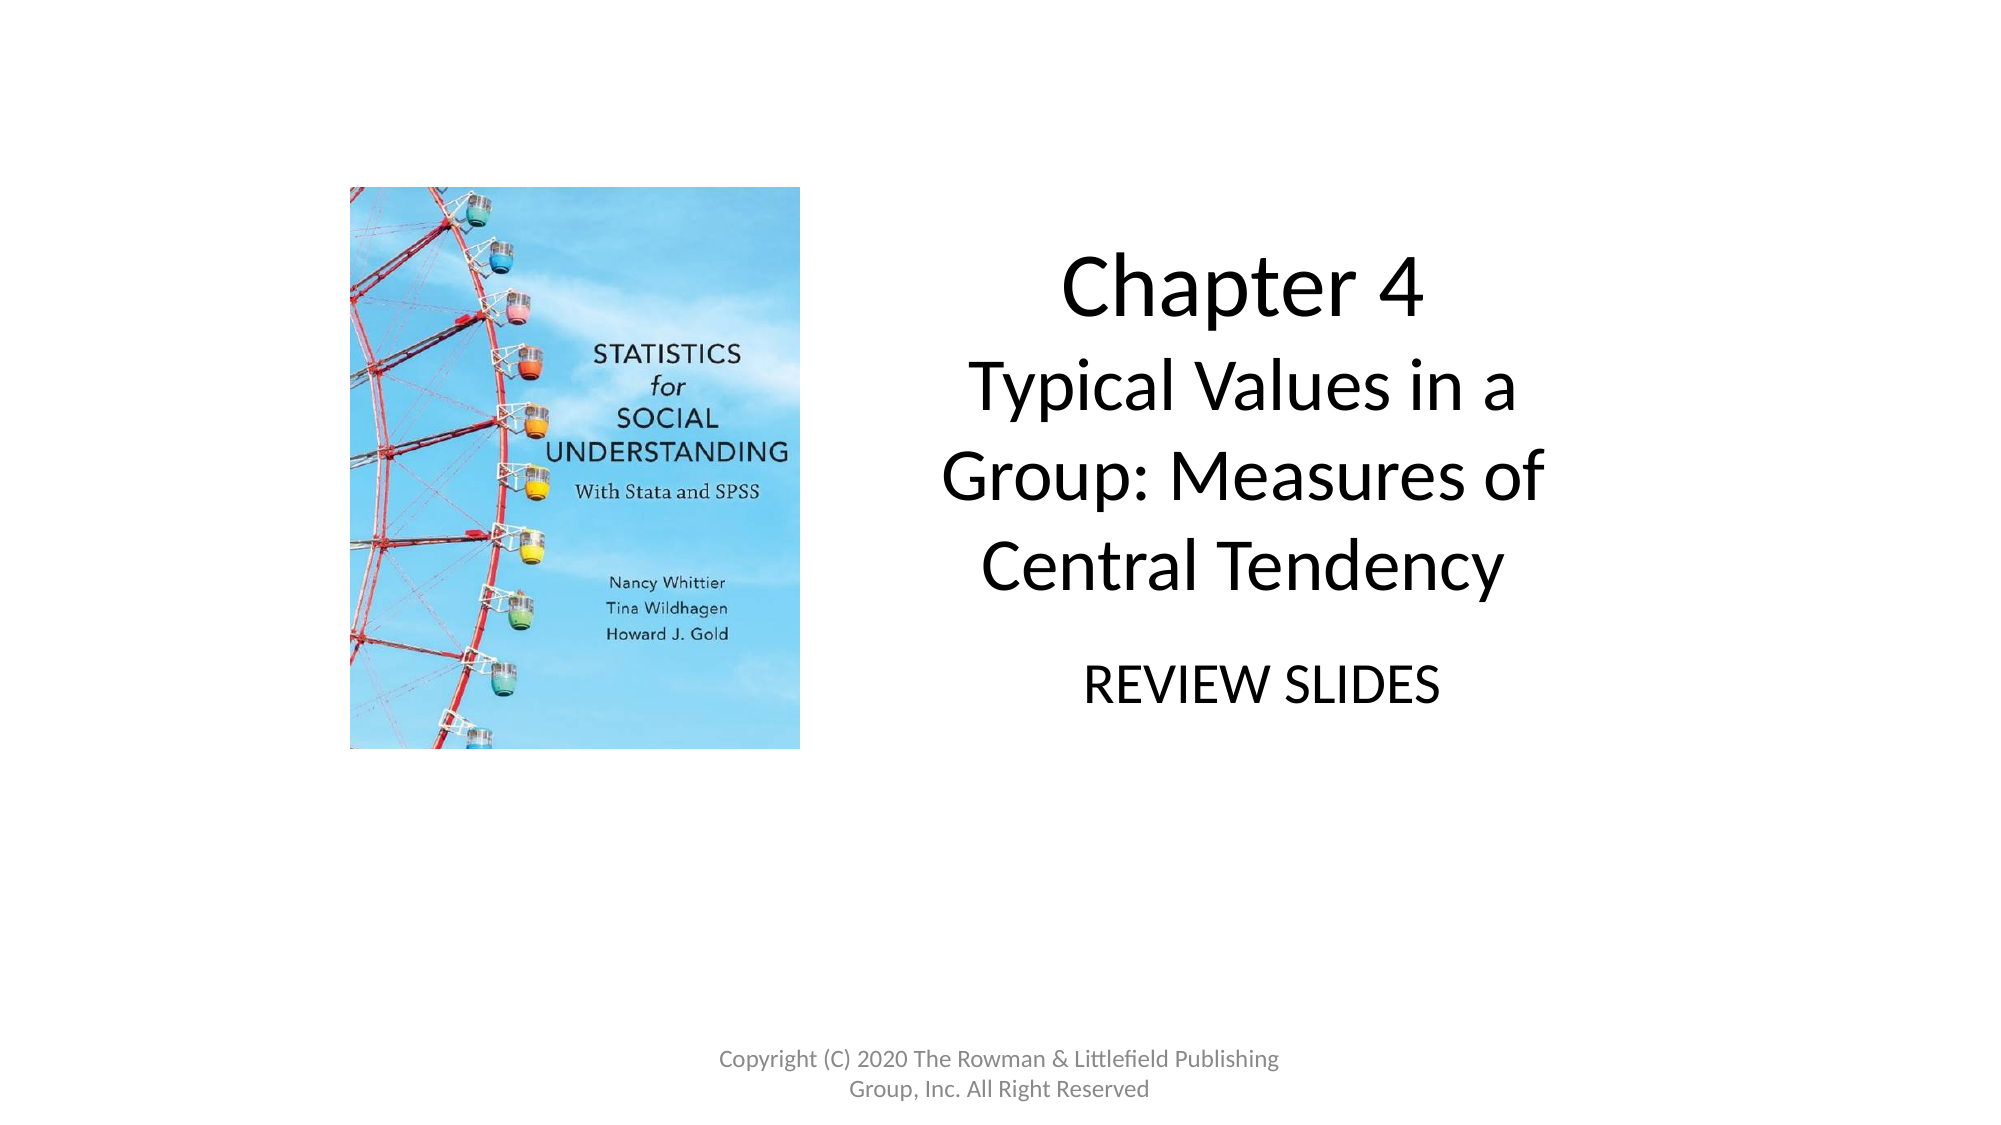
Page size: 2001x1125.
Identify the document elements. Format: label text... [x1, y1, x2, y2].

subtitle REVIEW SLIDES [937, 637, 1588, 925]
title Chapter 4 Typical Values in a Group: Measures of Central Tendency [849, 349, 1638, 591]
picture [349, 187, 800, 750]
footer Copyright (C) 2020 The Rowman & Littlefield Publishing Group, Inc. All Right Reserved [683, 1042, 1317, 1103]
